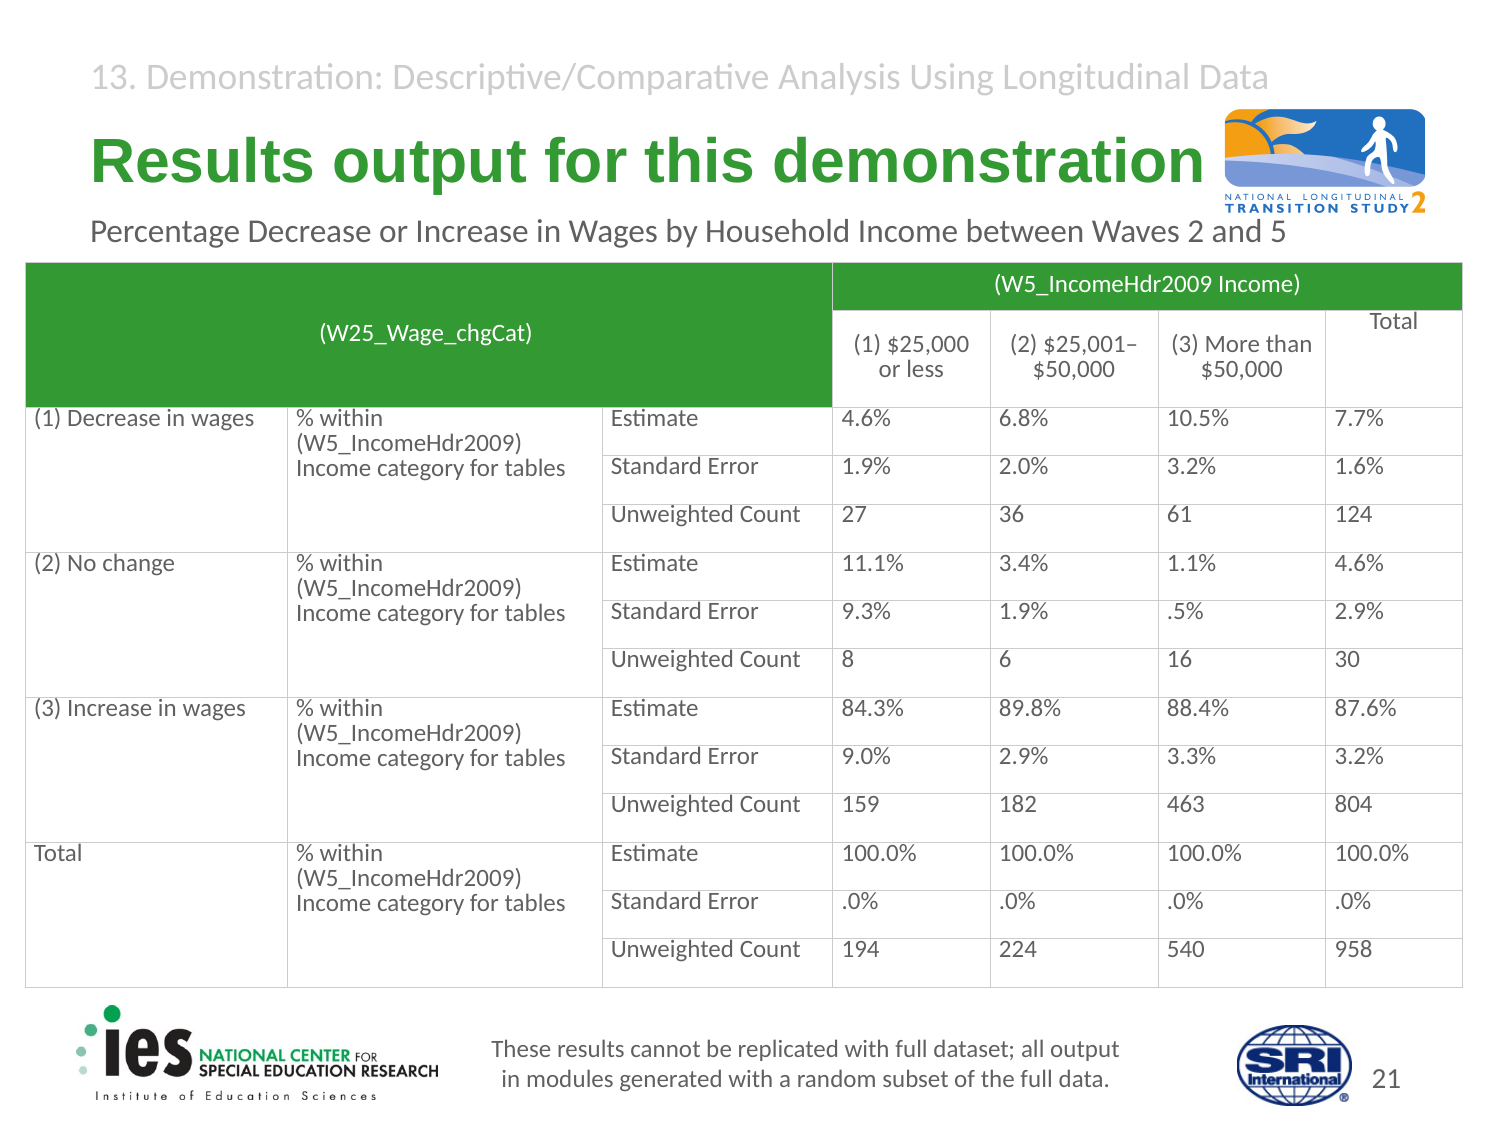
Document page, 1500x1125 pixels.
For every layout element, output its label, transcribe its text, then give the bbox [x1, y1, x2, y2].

table_cell 2.9% [1326, 601, 1462, 648]
table_cell Standard Error [603, 601, 832, 648]
table_cell (1) $25,000 or less [833, 311, 990, 407]
table_cell 27 [833, 505, 990, 552]
table_cell .0% [833, 891, 990, 938]
table_cell Unweighted Count [603, 794, 832, 842]
table_header (W5_IncomeHdr2009 Income) [833, 263, 1462, 310]
table_cell 463 [1159, 794, 1325, 842]
table_cell Standard Error [603, 746, 832, 793]
table_cell Estimate [603, 408, 832, 455]
table_cell .5% [1159, 601, 1325, 648]
table_cell 804 [1326, 794, 1462, 842]
table_cell 7.7% [1326, 408, 1462, 455]
title Percentage Decrease or Increase in Wages by Household Income between Waves 2 and 5 [74, 199, 1500, 260]
table_cell 1.6% [1326, 456, 1462, 504]
table_cell 540 [1159, 939, 1325, 987]
table_cell 124 [1326, 505, 1462, 552]
table_cell (2) $25,001–$50,000 [991, 311, 1158, 407]
table_cell % within (W5_IncomeHdr2009) Income category for tables [288, 553, 602, 697]
table_cell Standard Error [603, 891, 832, 938]
table_cell 61 [1159, 505, 1325, 552]
table_cell .0% [1159, 891, 1325, 938]
table_cell 9.3% [833, 601, 990, 648]
table_cell (3) More than $50,000 [1159, 311, 1325, 407]
table_cell % within (W5_IncomeHdr2009) Income category for tables [288, 843, 602, 987]
slide_number 20 [1312, 1051, 1417, 1125]
table_cell 3.3% [1159, 746, 1325, 793]
table_cell 3.2% [1326, 746, 1462, 793]
table_cell (2) No change [26, 553, 287, 697]
table_cell 100.0% [991, 843, 1158, 890]
table_cell Estimate [603, 698, 832, 745]
table_cell Standard Error [603, 456, 832, 504]
table_cell 89.8% [991, 698, 1158, 745]
table_cell 6.8% [991, 408, 1158, 455]
table_cell 2.9% [991, 746, 1158, 793]
table_cell 2.0% [991, 456, 1158, 504]
table_cell .0% [991, 891, 1158, 938]
table_cell 10.5% [1159, 408, 1325, 455]
table_cell 1.9% [991, 601, 1158, 648]
table_cell (3) Increase in wages [26, 698, 287, 842]
table_cell 182 [991, 794, 1158, 842]
table_cell 4.6% [833, 408, 990, 455]
table_cell 16 [1159, 649, 1325, 697]
table_cell 88.4% [1159, 698, 1325, 745]
table_cell 100.0% [1326, 843, 1462, 890]
table_header (W25_Wage_chgCat) [26, 263, 832, 407]
table_cell Unweighted Count [603, 649, 832, 697]
table_cell 8 [833, 649, 990, 697]
table_cell 1.9% [833, 456, 990, 504]
table_cell Total [1326, 311, 1462, 407]
picture [1237, 1025, 1352, 1106]
table_cell 100.0% [833, 843, 990, 890]
table_cell 3.2% [1159, 456, 1325, 504]
table_cell Unweighted Count [603, 505, 832, 552]
table_cell 3.4% [991, 553, 1158, 600]
table_cell Estimate [603, 553, 832, 600]
table_cell Total [26, 843, 287, 987]
table_cell 100.0% [1159, 843, 1325, 890]
table_cell 6 [991, 649, 1158, 697]
text_box Results output for this demonstration [74, 91, 1425, 225]
table_cell 194 [833, 939, 990, 987]
footer These results cannot be replicated with full dataset; all output in modules generated with a random subset of the full data. [375, 1025, 1238, 1104]
table_cell 87.6% [1326, 698, 1462, 745]
table_cell 1.1% [1159, 553, 1325, 600]
table_cell 4.6% [1326, 553, 1462, 600]
table_cell 159 [833, 794, 990, 842]
picture [76, 1005, 438, 1100]
table_cell (1) Decrease in wages [26, 408, 287, 552]
table_cell 9.0% [833, 746, 990, 793]
table_cell 30 [1326, 649, 1462, 697]
table_cell Unweighted Count [603, 939, 832, 987]
table_cell 36 [991, 505, 1158, 552]
table_cell 11.1% [833, 553, 990, 600]
table_cell .0% [1326, 891, 1462, 938]
table_cell % within (W5_IncomeHdr2009) Income category for tables [288, 408, 602, 552]
table_cell 958 [1326, 939, 1462, 987]
table_cell % within (W5_IncomeHdr2009) Income category for tables [288, 698, 602, 842]
table_cell 224 [991, 939, 1158, 987]
table_cell Estimate [603, 843, 832, 890]
table_cell 84.3% [833, 698, 990, 745]
